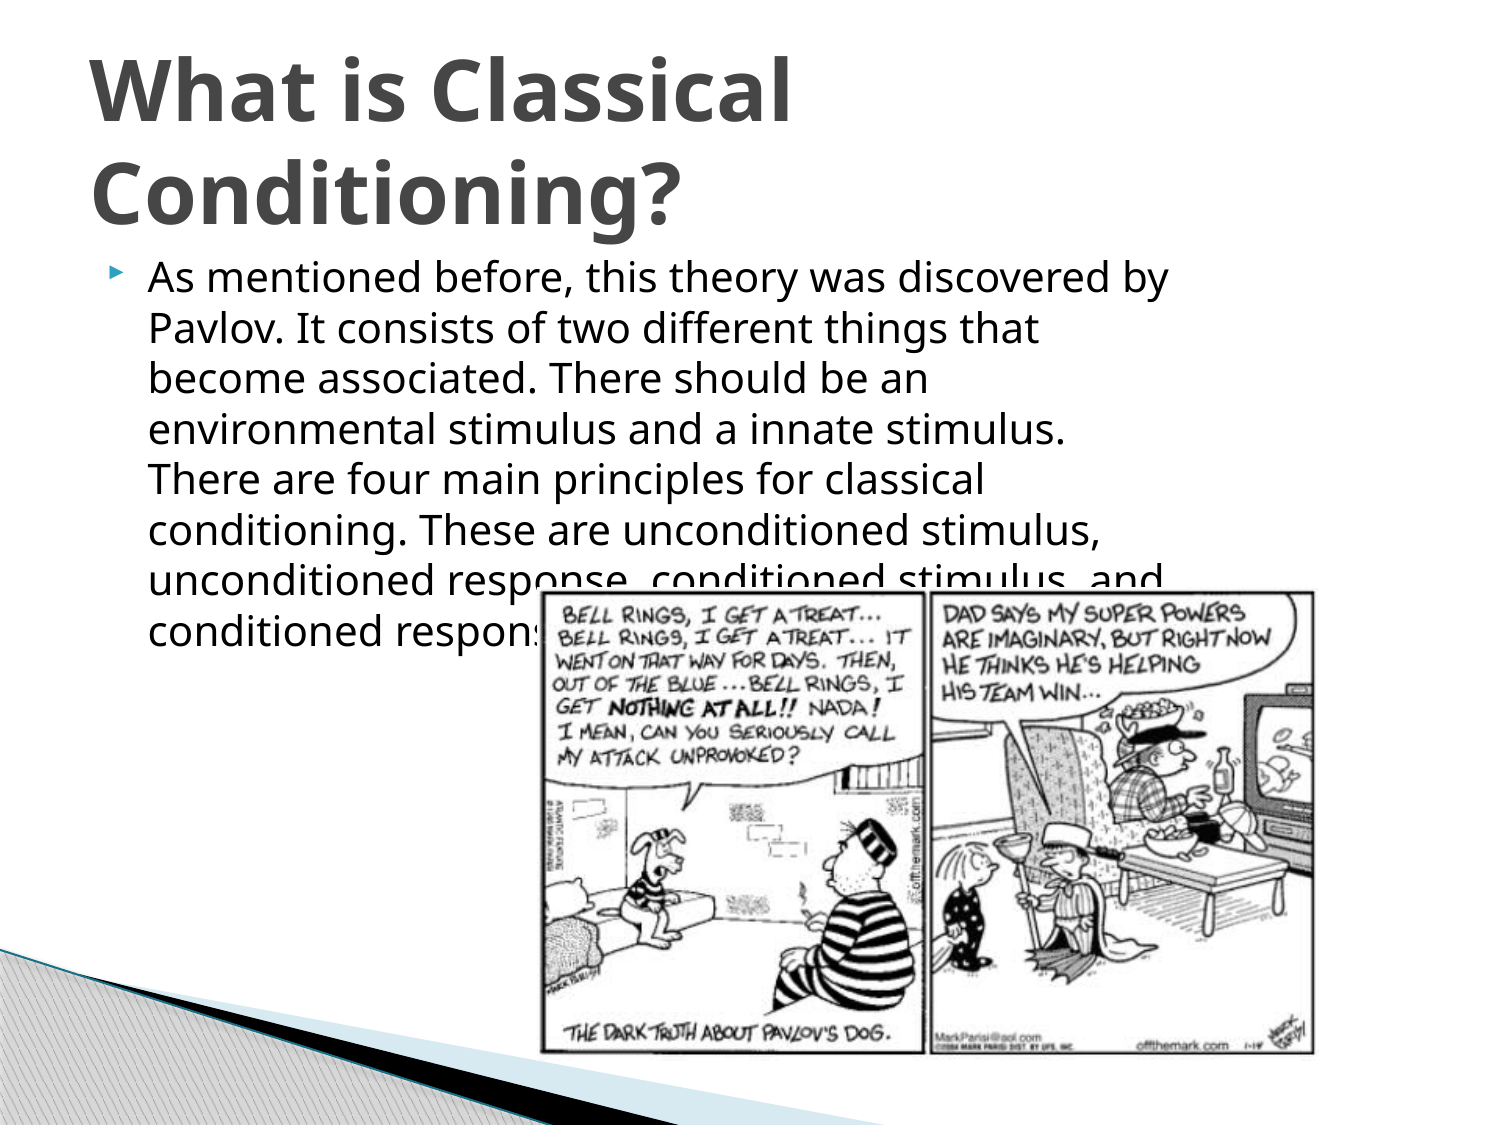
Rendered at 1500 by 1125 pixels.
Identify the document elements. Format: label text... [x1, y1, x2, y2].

picture [537, 587, 1319, 1062]
title What is Classical Conditioning? [75, 45, 1425, 233]
list As mentioned before, this theory was discovered by Pavlov. It consists of two different things that become associated. There should be an environmental stimulus and a innate stimulus. There are four main principles for classical conditioning. These are unconditioned stimulus, unconditioned response, conditioned stimulus, and conditioned response. [75, 243, 1200, 663]
